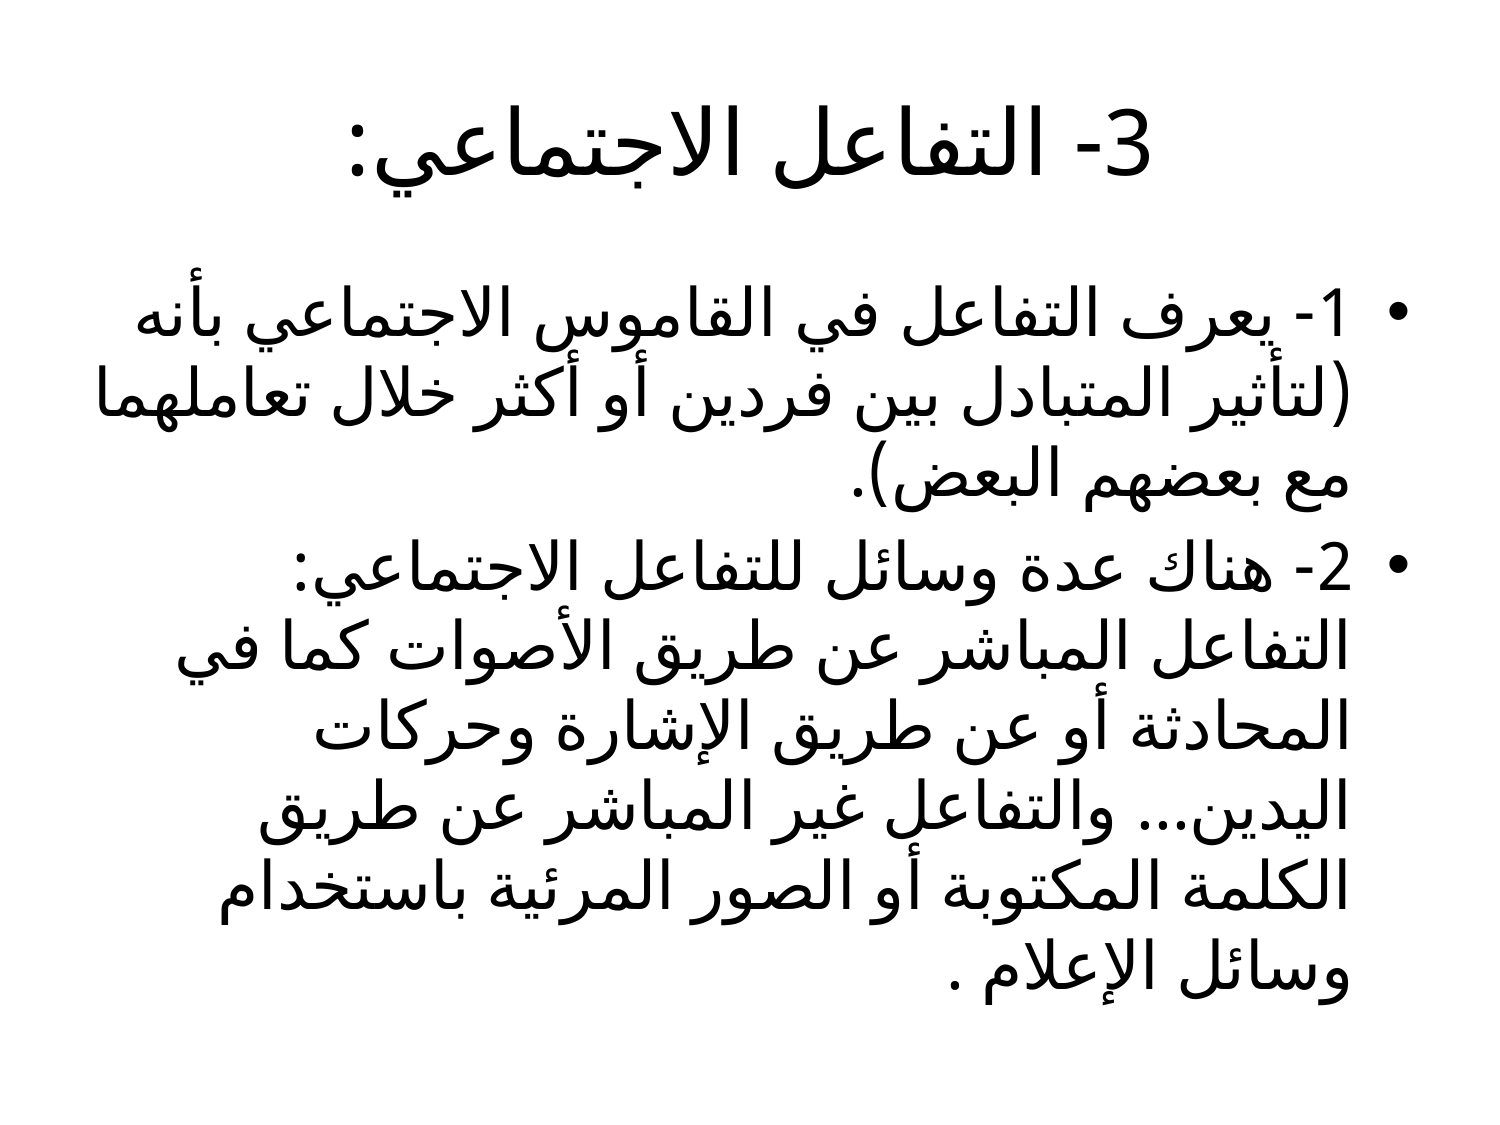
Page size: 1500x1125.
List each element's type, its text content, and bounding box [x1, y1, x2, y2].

title 3- التفاعل الاجتماعي: [75, 45, 1425, 233]
list 1- يعرف التفاعل في القاموس الاجتماعي بأنه (لتأثير المتبادل بين فردين أو أكثر خلال تعاملهما مع بعضهم البعض). 2- هناك عدة وسائل للتفاعل الاجتماعي: التفاعل المباشر عن طريق الأصوات كما في المحادثة أو عن طريق الإشارة وحركات اليدين... والتفاعل غير المباشر عن طريق الكلمة المكتوبة أو الصور المرئية باستخدام وسائل الإعلام . [75, 262, 1425, 1005]
